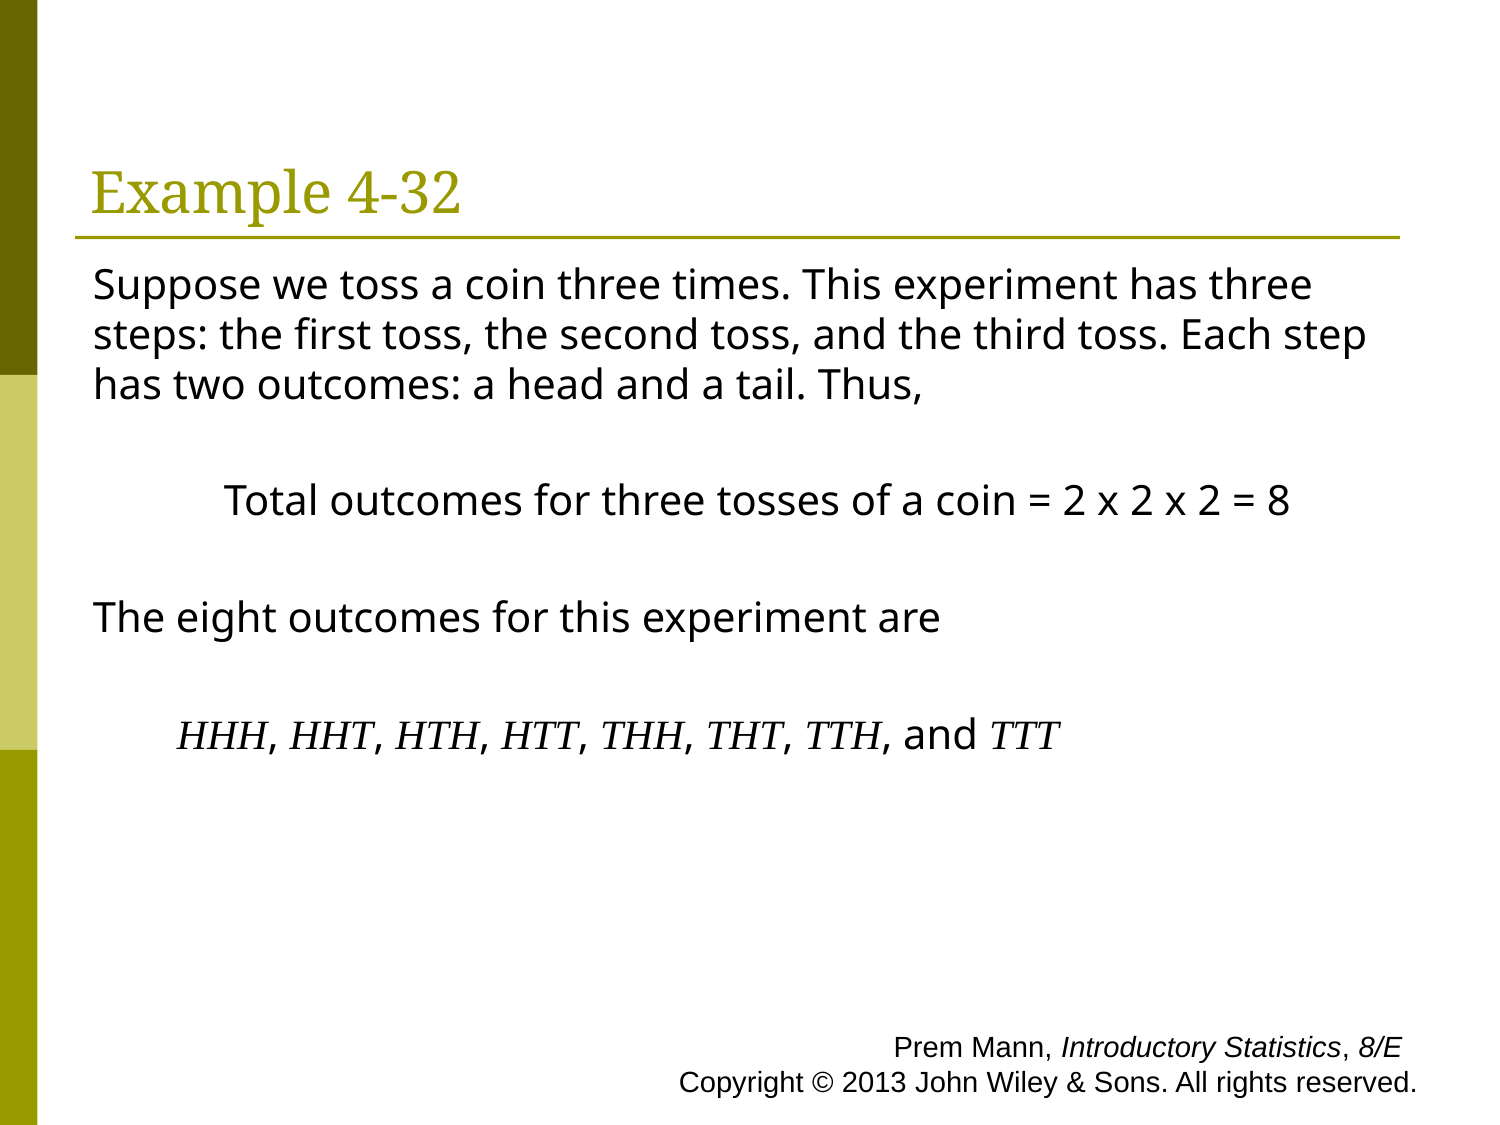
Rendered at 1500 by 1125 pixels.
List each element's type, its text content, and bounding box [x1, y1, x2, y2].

text_box Prem Mann, Introductory Statistics, 8/E Copyright © 2013 John Wiley & Sons. All rights reserved. [664, 1020, 1449, 1106]
list Suppose we toss a coin three times. This experiment has three steps: the first toss, the second toss, and the third toss. Each step has two outcomes: a head and a tail. Thus, Total outcomes for three tosses of a coin = 2 x 2 x 2 = 8 The eight outcomes for this experiment are HHH, HHT, HTH, HTT, THH, THT, TTH, and TTT [21, 249, 1438, 925]
title Example 4-32 [75, 45, 1425, 233]
